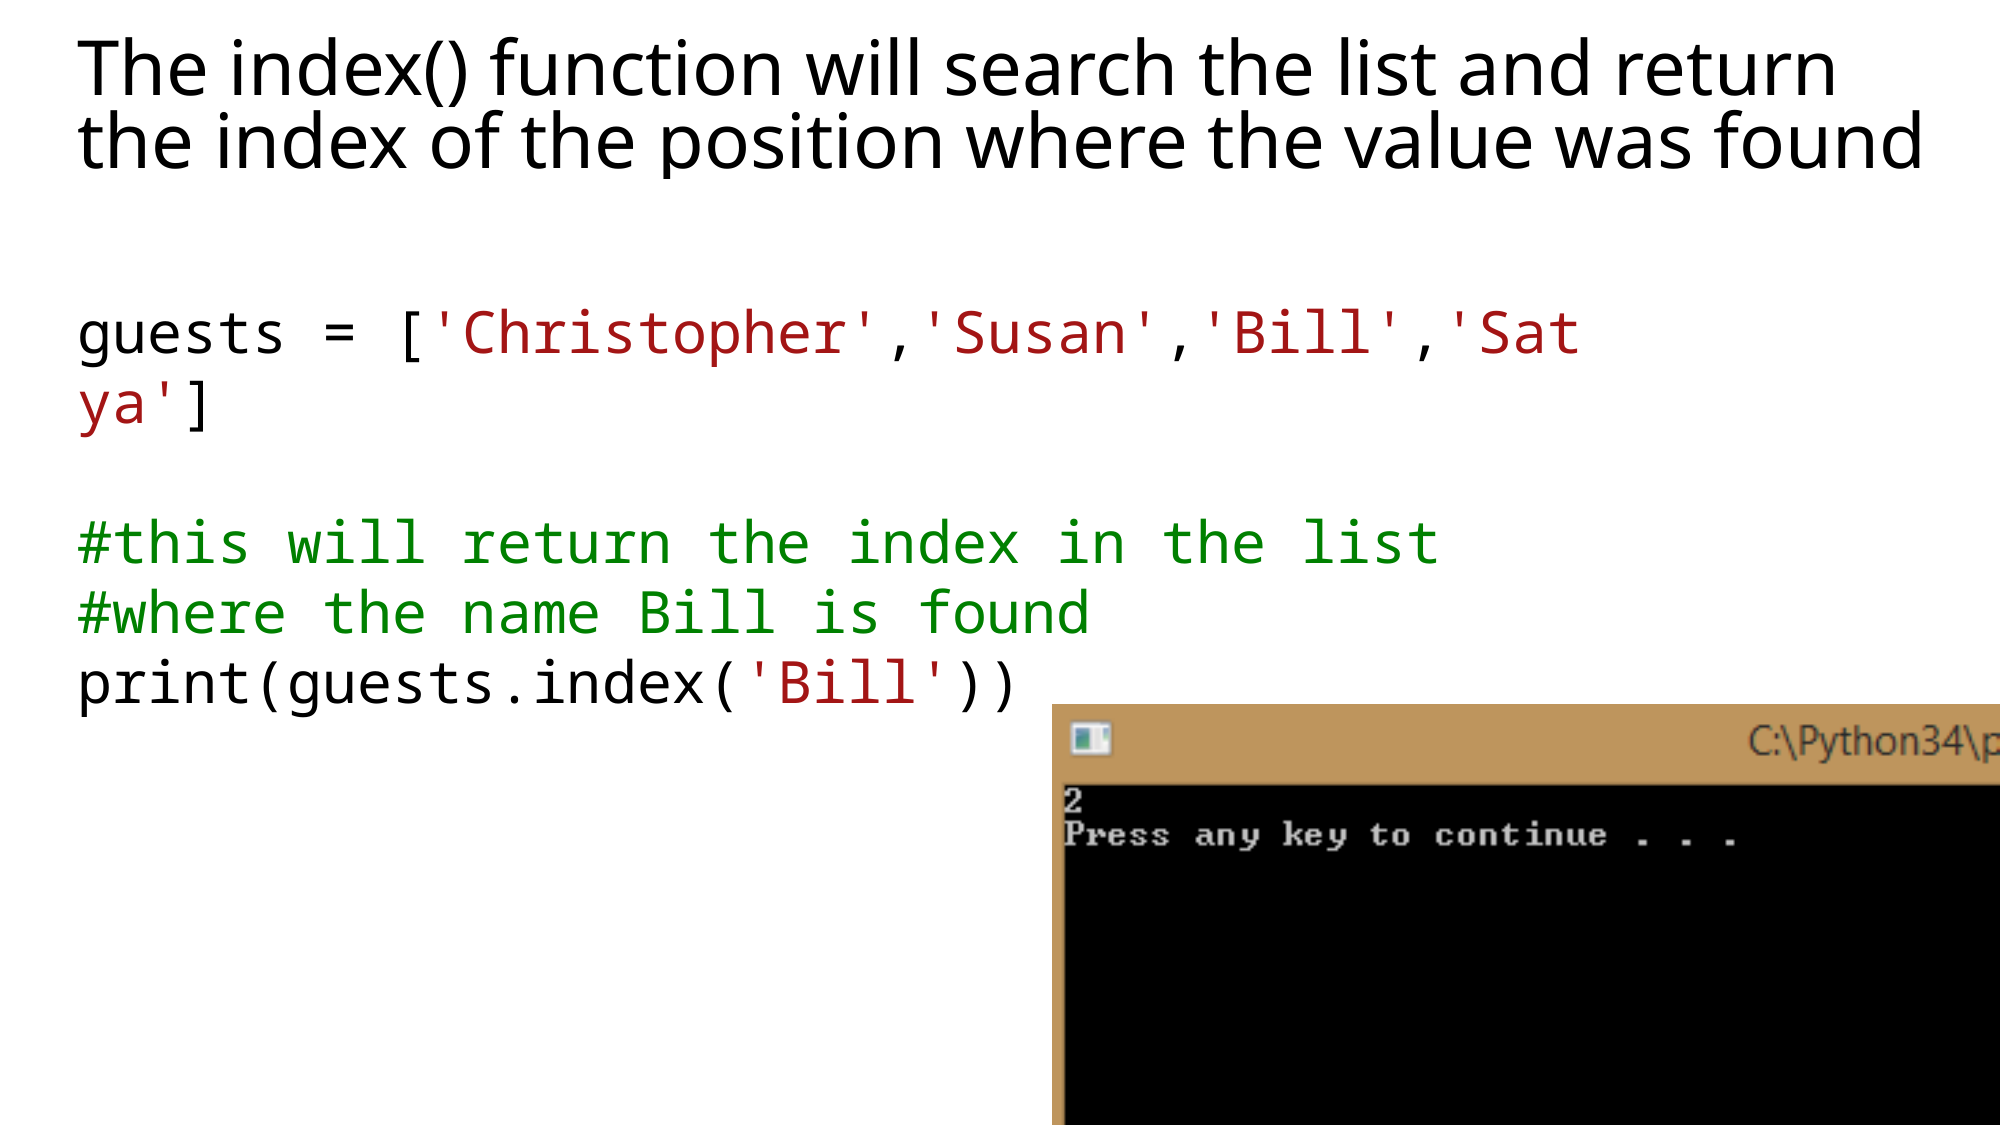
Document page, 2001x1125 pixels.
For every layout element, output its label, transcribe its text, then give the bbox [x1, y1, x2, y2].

picture [1051, 703, 2000, 1125]
title The index() function will search the list and return the index of the position where the value was found [62, 29, 1953, 205]
list guests = ['Christopher','Susan','Bill','Satya'] #this will return the index in the list #where the name Bill is found print(guests.index('Bill')) [62, 179, 1613, 832]
